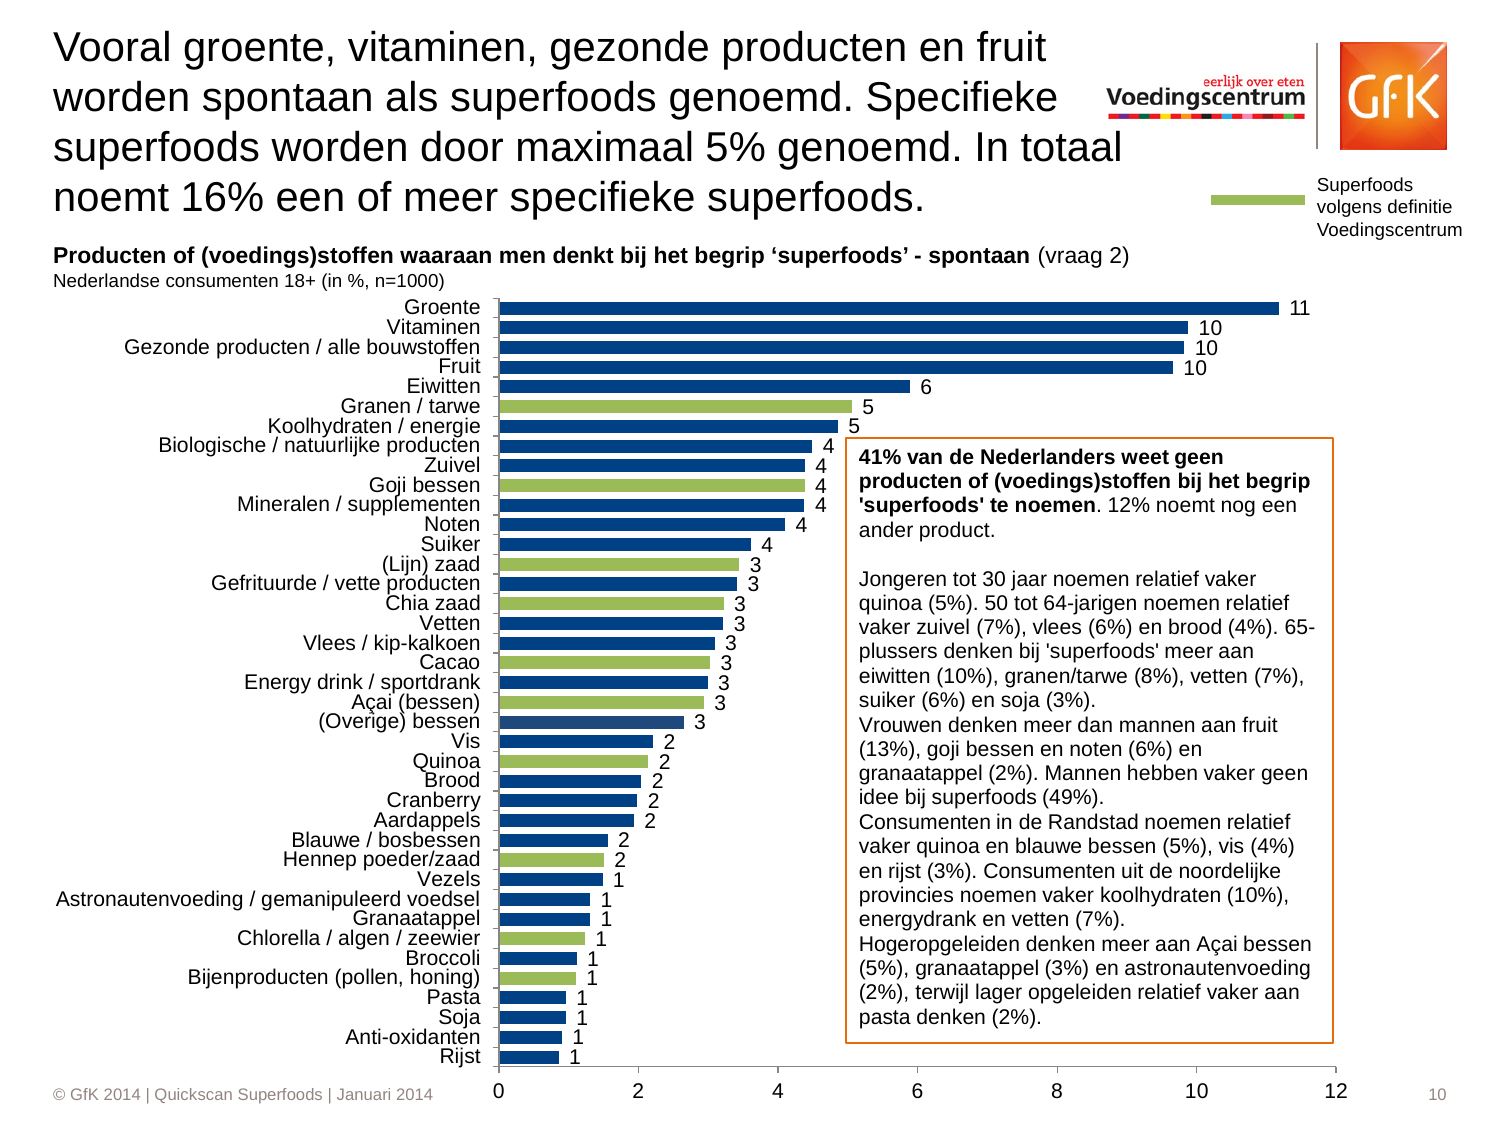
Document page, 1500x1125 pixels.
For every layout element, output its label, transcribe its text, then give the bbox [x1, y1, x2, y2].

text_box Superfoods volgens definitie Voedingscentrum [1316, 172, 1471, 238]
picture [52, 269, 1377, 1107]
text_box Producten of (voedings)stoffen waaraan men denkt bij het begrip ‘superfoods’ - spontaan (vraag 2) Nederlandse consumenten 18+ (in %, n=1000) [53, 184, 1211, 268]
picture [1128, 73, 1306, 120]
title Vooral groente, vitaminen, gezonde producten en fruit worden spontaan als superfoods genoemd. Specifieke superfoods worden door maximaal 5% genoemd. In totaal noemt 16% een of meer specifieke superfoods. [53, 42, 1128, 220]
text_box [1209, 193, 1307, 207]
picture [1340, 42, 1447, 150]
